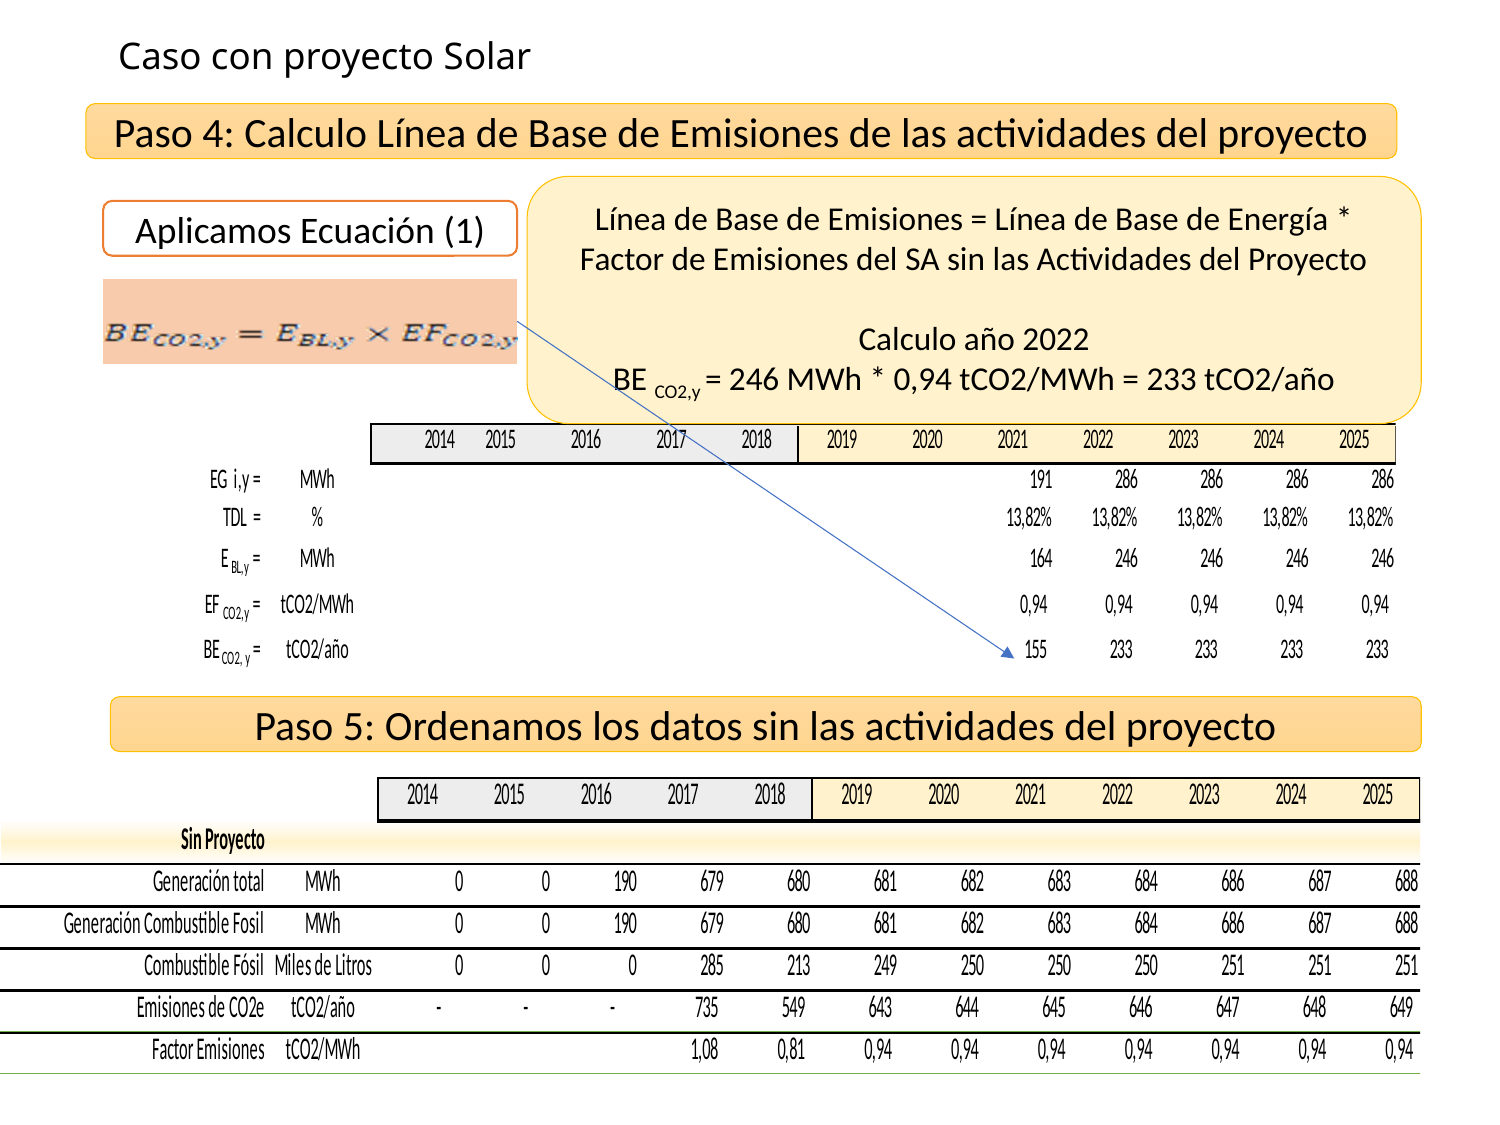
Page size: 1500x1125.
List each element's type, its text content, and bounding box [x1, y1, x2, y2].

text_box Paso 5: Ordenamos los datos sin las actividades del proyecto [109, 696, 1422, 753]
title Caso con proyecto Solar [103, 30, 1397, 86]
text_box Paso 4: Calculo Línea de Base de Emisiones de las actividades del proyecto [85, 103, 1398, 160]
picture [103, 278, 518, 364]
picture [0, 777, 1422, 1076]
text_box Aplicamos Ecuación (1) [102, 199, 519, 257]
text_box Línea de Base de Emisiones = Línea de Base de Energía * Factor de Emisiones del SA sin las Actividades del Proyecto Calculo año 2022 BE CO2,y = 246 MWh * 0,94 tCO2/MWh = 233 tCO2/año [526, 175, 1422, 423]
picture [0, 423, 1397, 678]
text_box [517, 321, 1015, 659]
